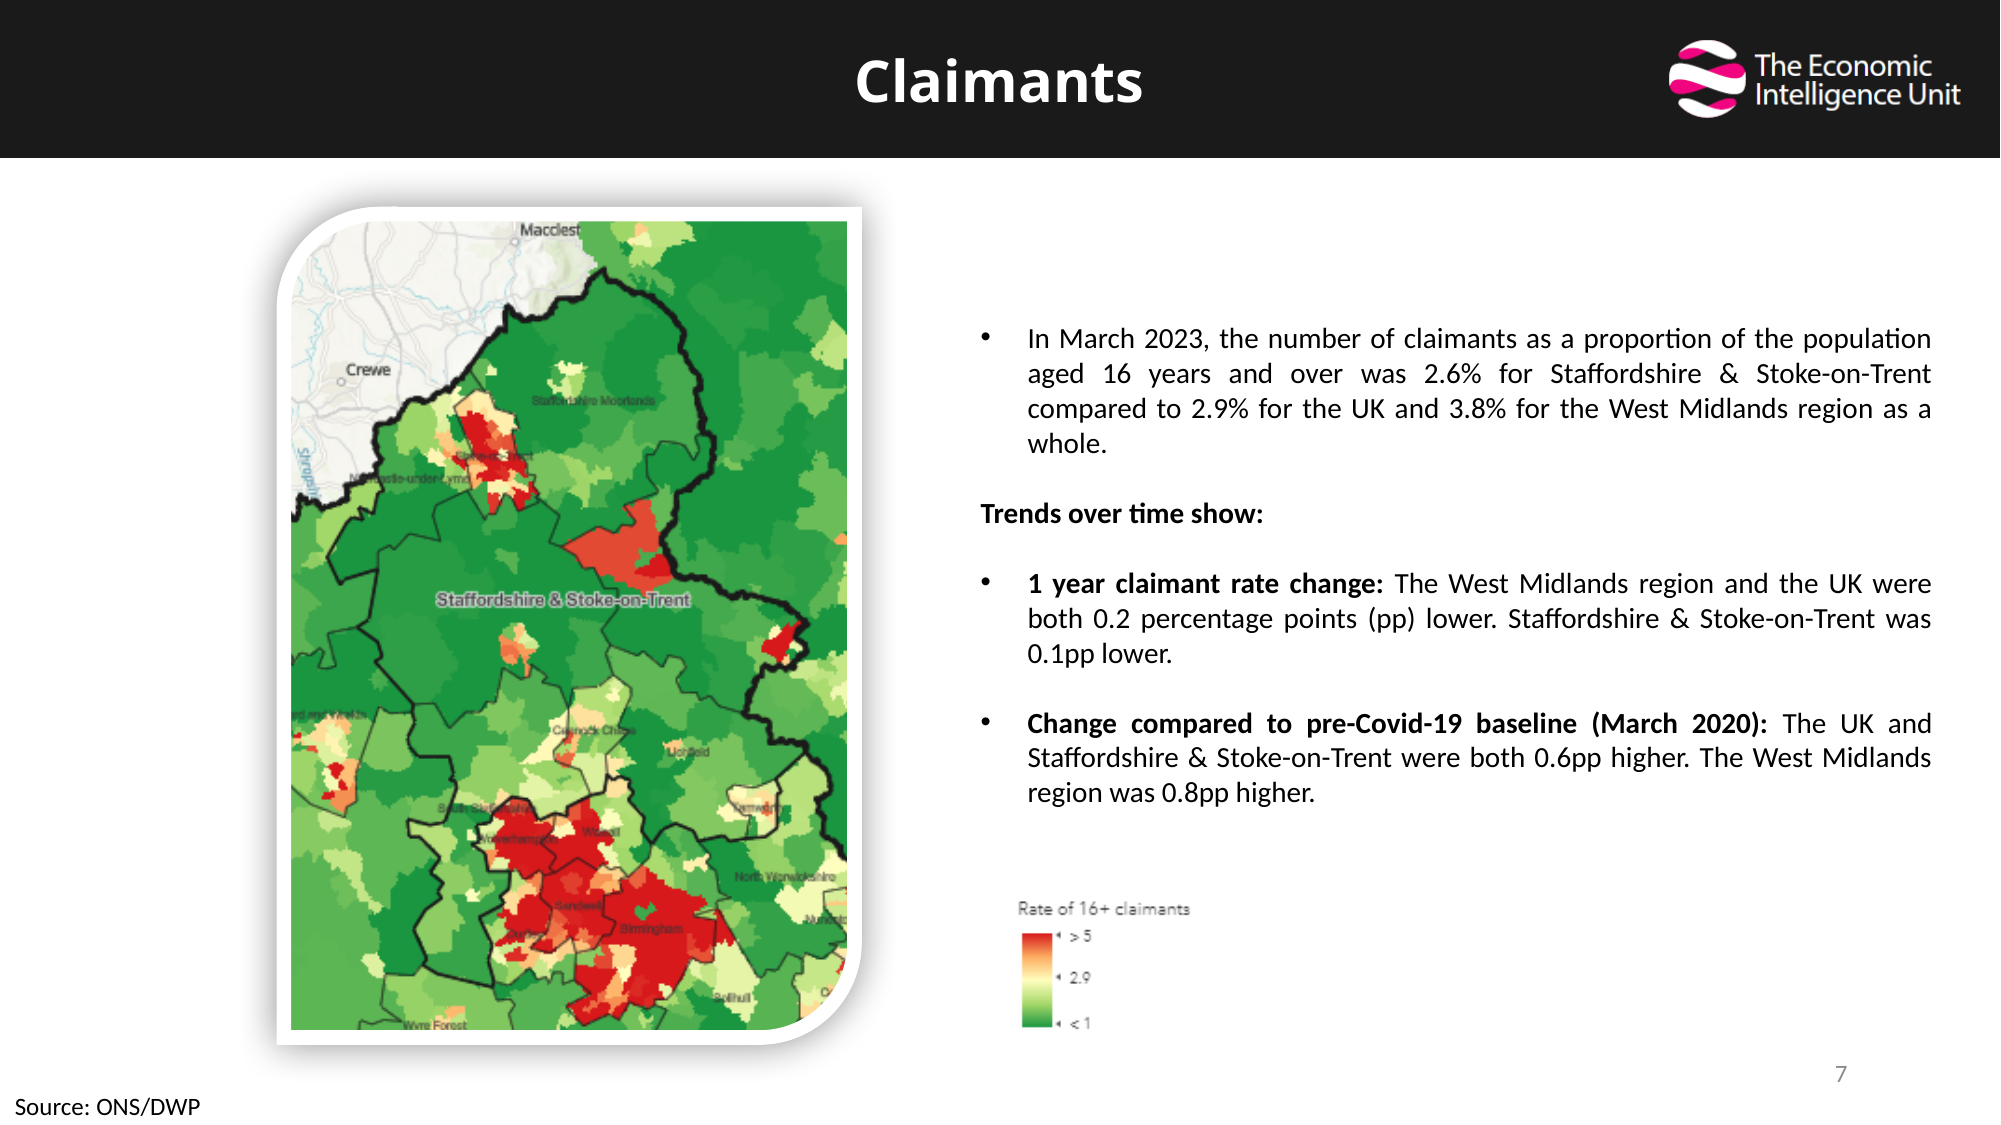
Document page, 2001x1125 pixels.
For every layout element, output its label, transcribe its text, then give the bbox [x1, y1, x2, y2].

text_box [0, 0, 2000, 158]
text_box In March 2023, the number of claimants as a proportion of the population aged 16 years and over was 2.6% for Staffordshire & Stoke-on-Trent compared to 2.9% for the UK and 3.8% for the West Midlands region as a whole. Trends over time show: 1 year claimant rate change: The West Midlands region and the UK were both 0.2 percentage points (pp) lower. Staffordshire & Stoke-on-Trent was 0.1pp lower. Change compared to pre-Covid-19 baseline (March 2020): The UK and Staffordshire & Stoke-on-Trent were both 0.6pp higher. The West Midlands region was 0.8pp higher. [965, 311, 1948, 817]
text_box Source: ONS/DWP [0, 1083, 2000, 1125]
picture [283, 214, 855, 1038]
slide_number 7 [1412, 1042, 1863, 1083]
picture [1663, 32, 1972, 126]
title Claimants [249, 44, 1663, 123]
picture [999, 885, 1210, 1046]
